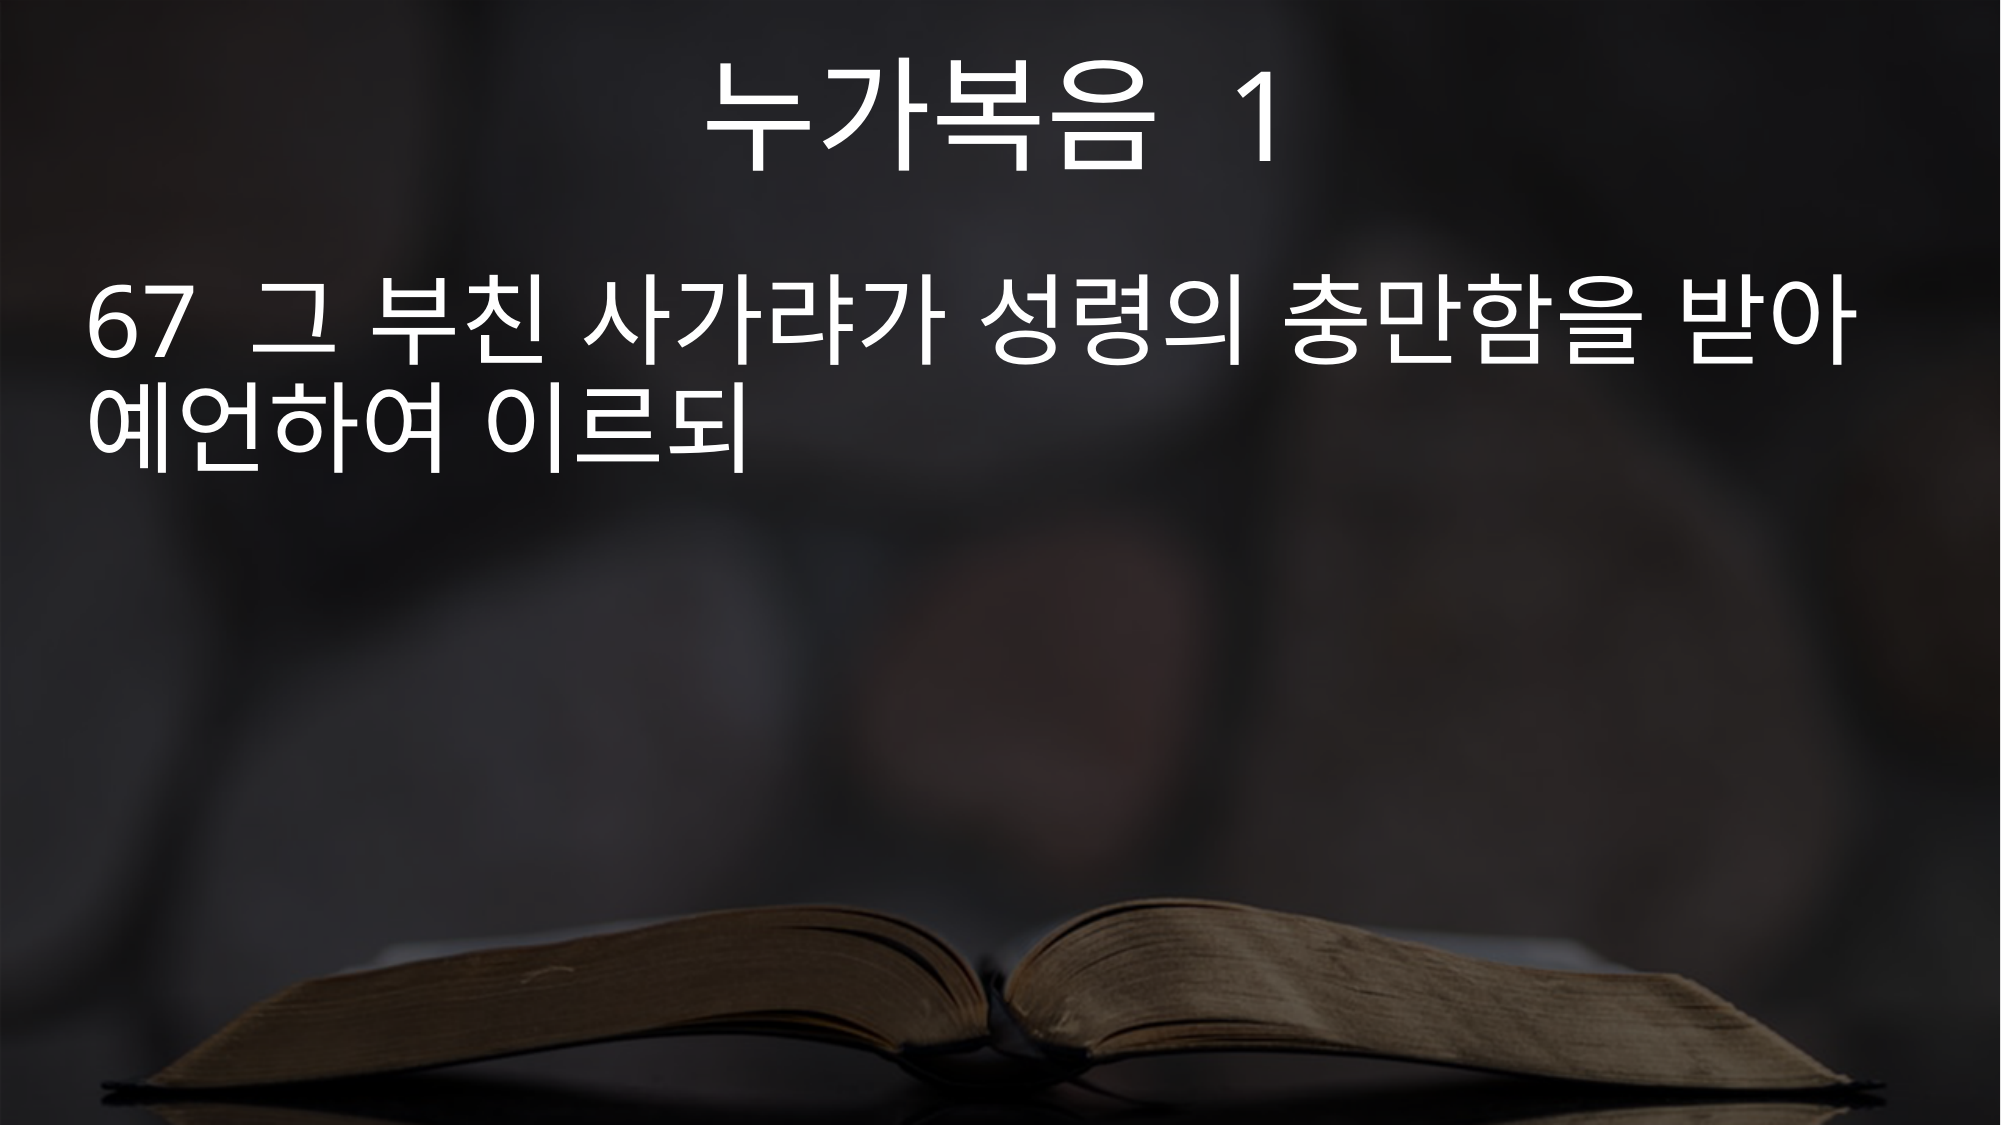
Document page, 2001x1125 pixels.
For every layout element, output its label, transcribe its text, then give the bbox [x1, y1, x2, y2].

list 67 그 부친 사가랴가 성령의 충만함을 받아 예언하여 이르되 [69, 263, 1953, 423]
footer 누가복음 1 [0, 32, 2000, 192]
picture [0, 0, 2001, 1125]
